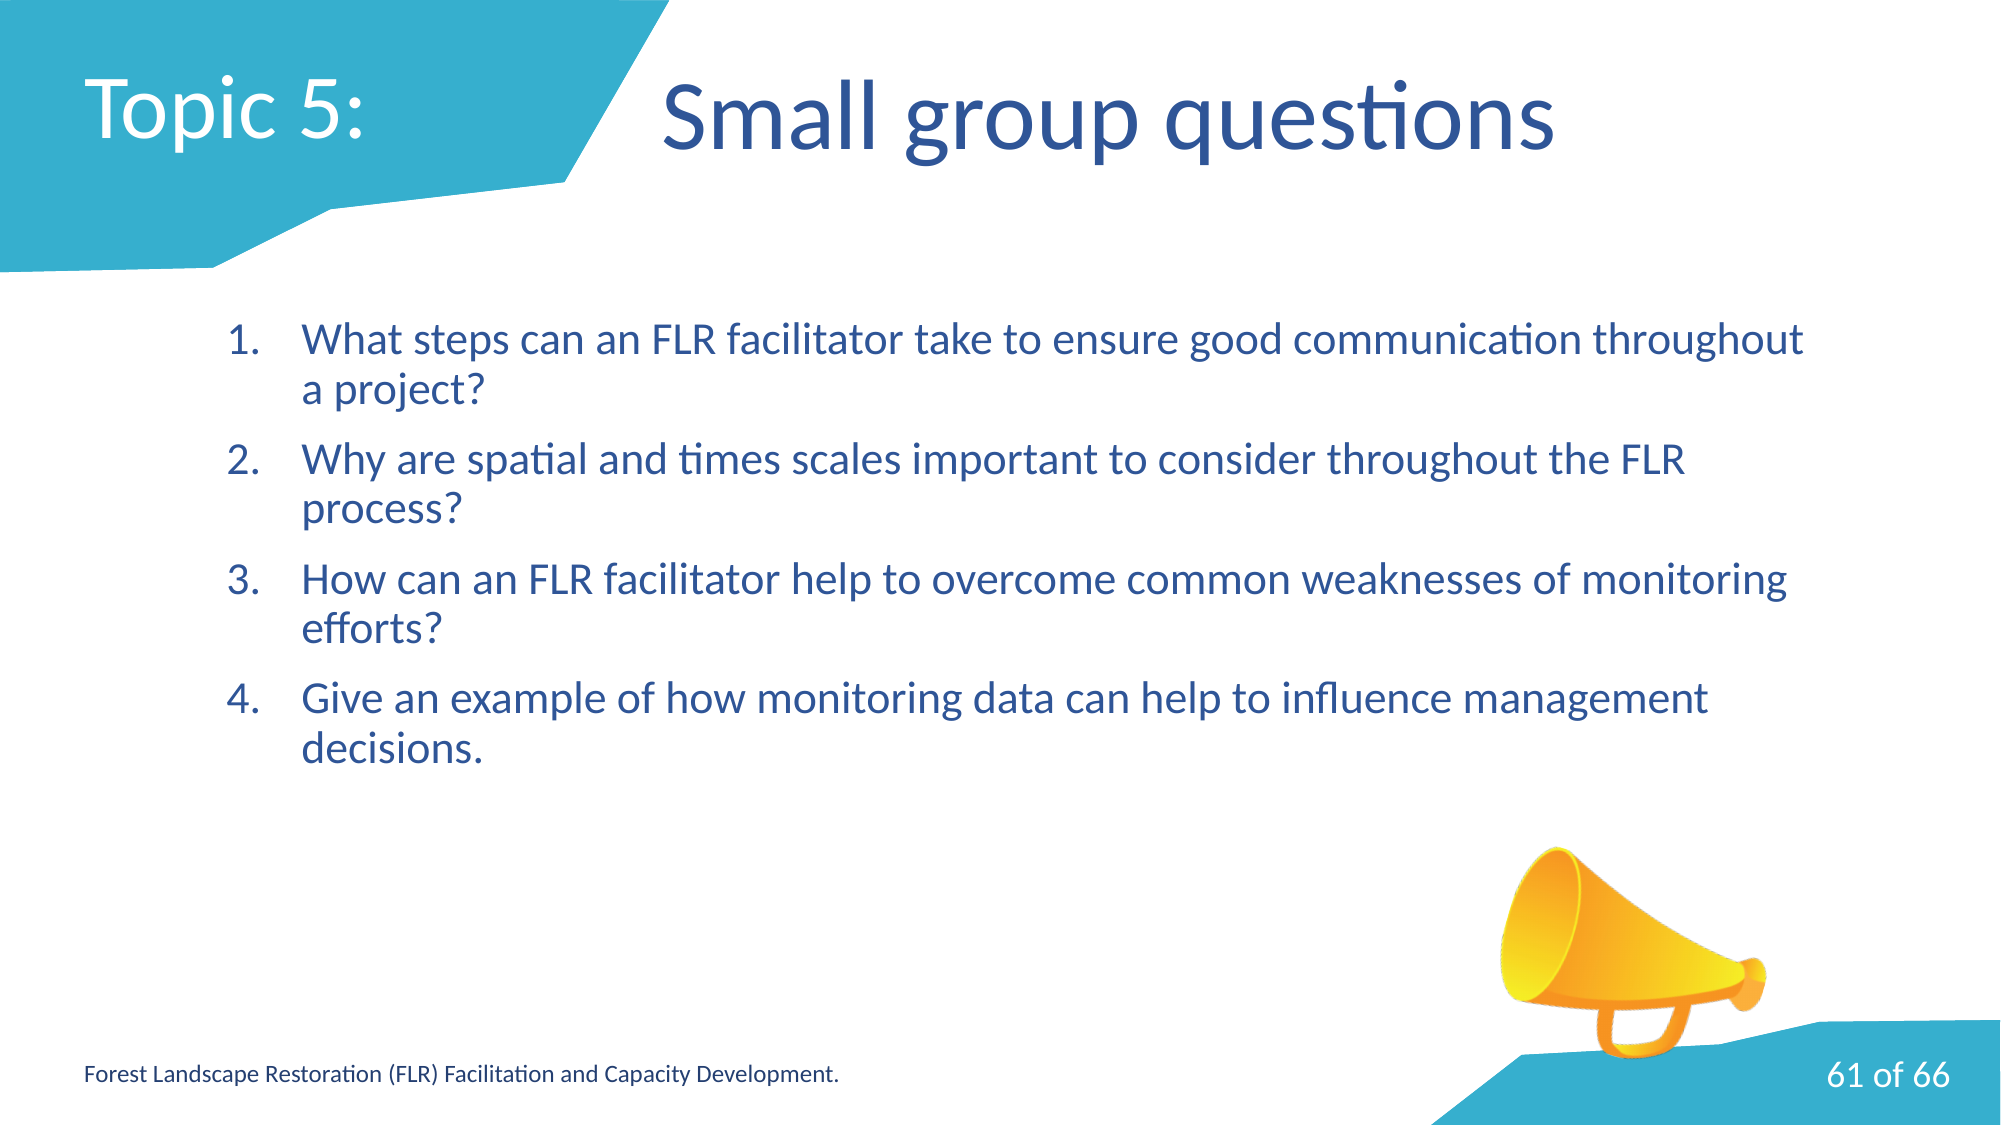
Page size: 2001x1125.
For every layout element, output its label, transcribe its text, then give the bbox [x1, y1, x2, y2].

footer Forest Landscape Restoration (FLR) Facilitation and Capacity Development. [69, 1042, 1270, 1103]
text_box Small group questions [646, 42, 1592, 178]
title Topic 5: [69, 0, 765, 218]
picture [1479, 839, 1785, 1090]
slide_number 61 of 66 [1759, 1042, 1966, 1103]
list What steps can an FLR facilitator take to ensure good communication throughout a project? Why are spatial and times scales important to consider throughout the FLR process? How can an FLR facilitator help to overcome common weaknesses of monitoring efforts? Give an example of how monitoring data can help to influence management decisions. [211, 307, 1822, 1022]
